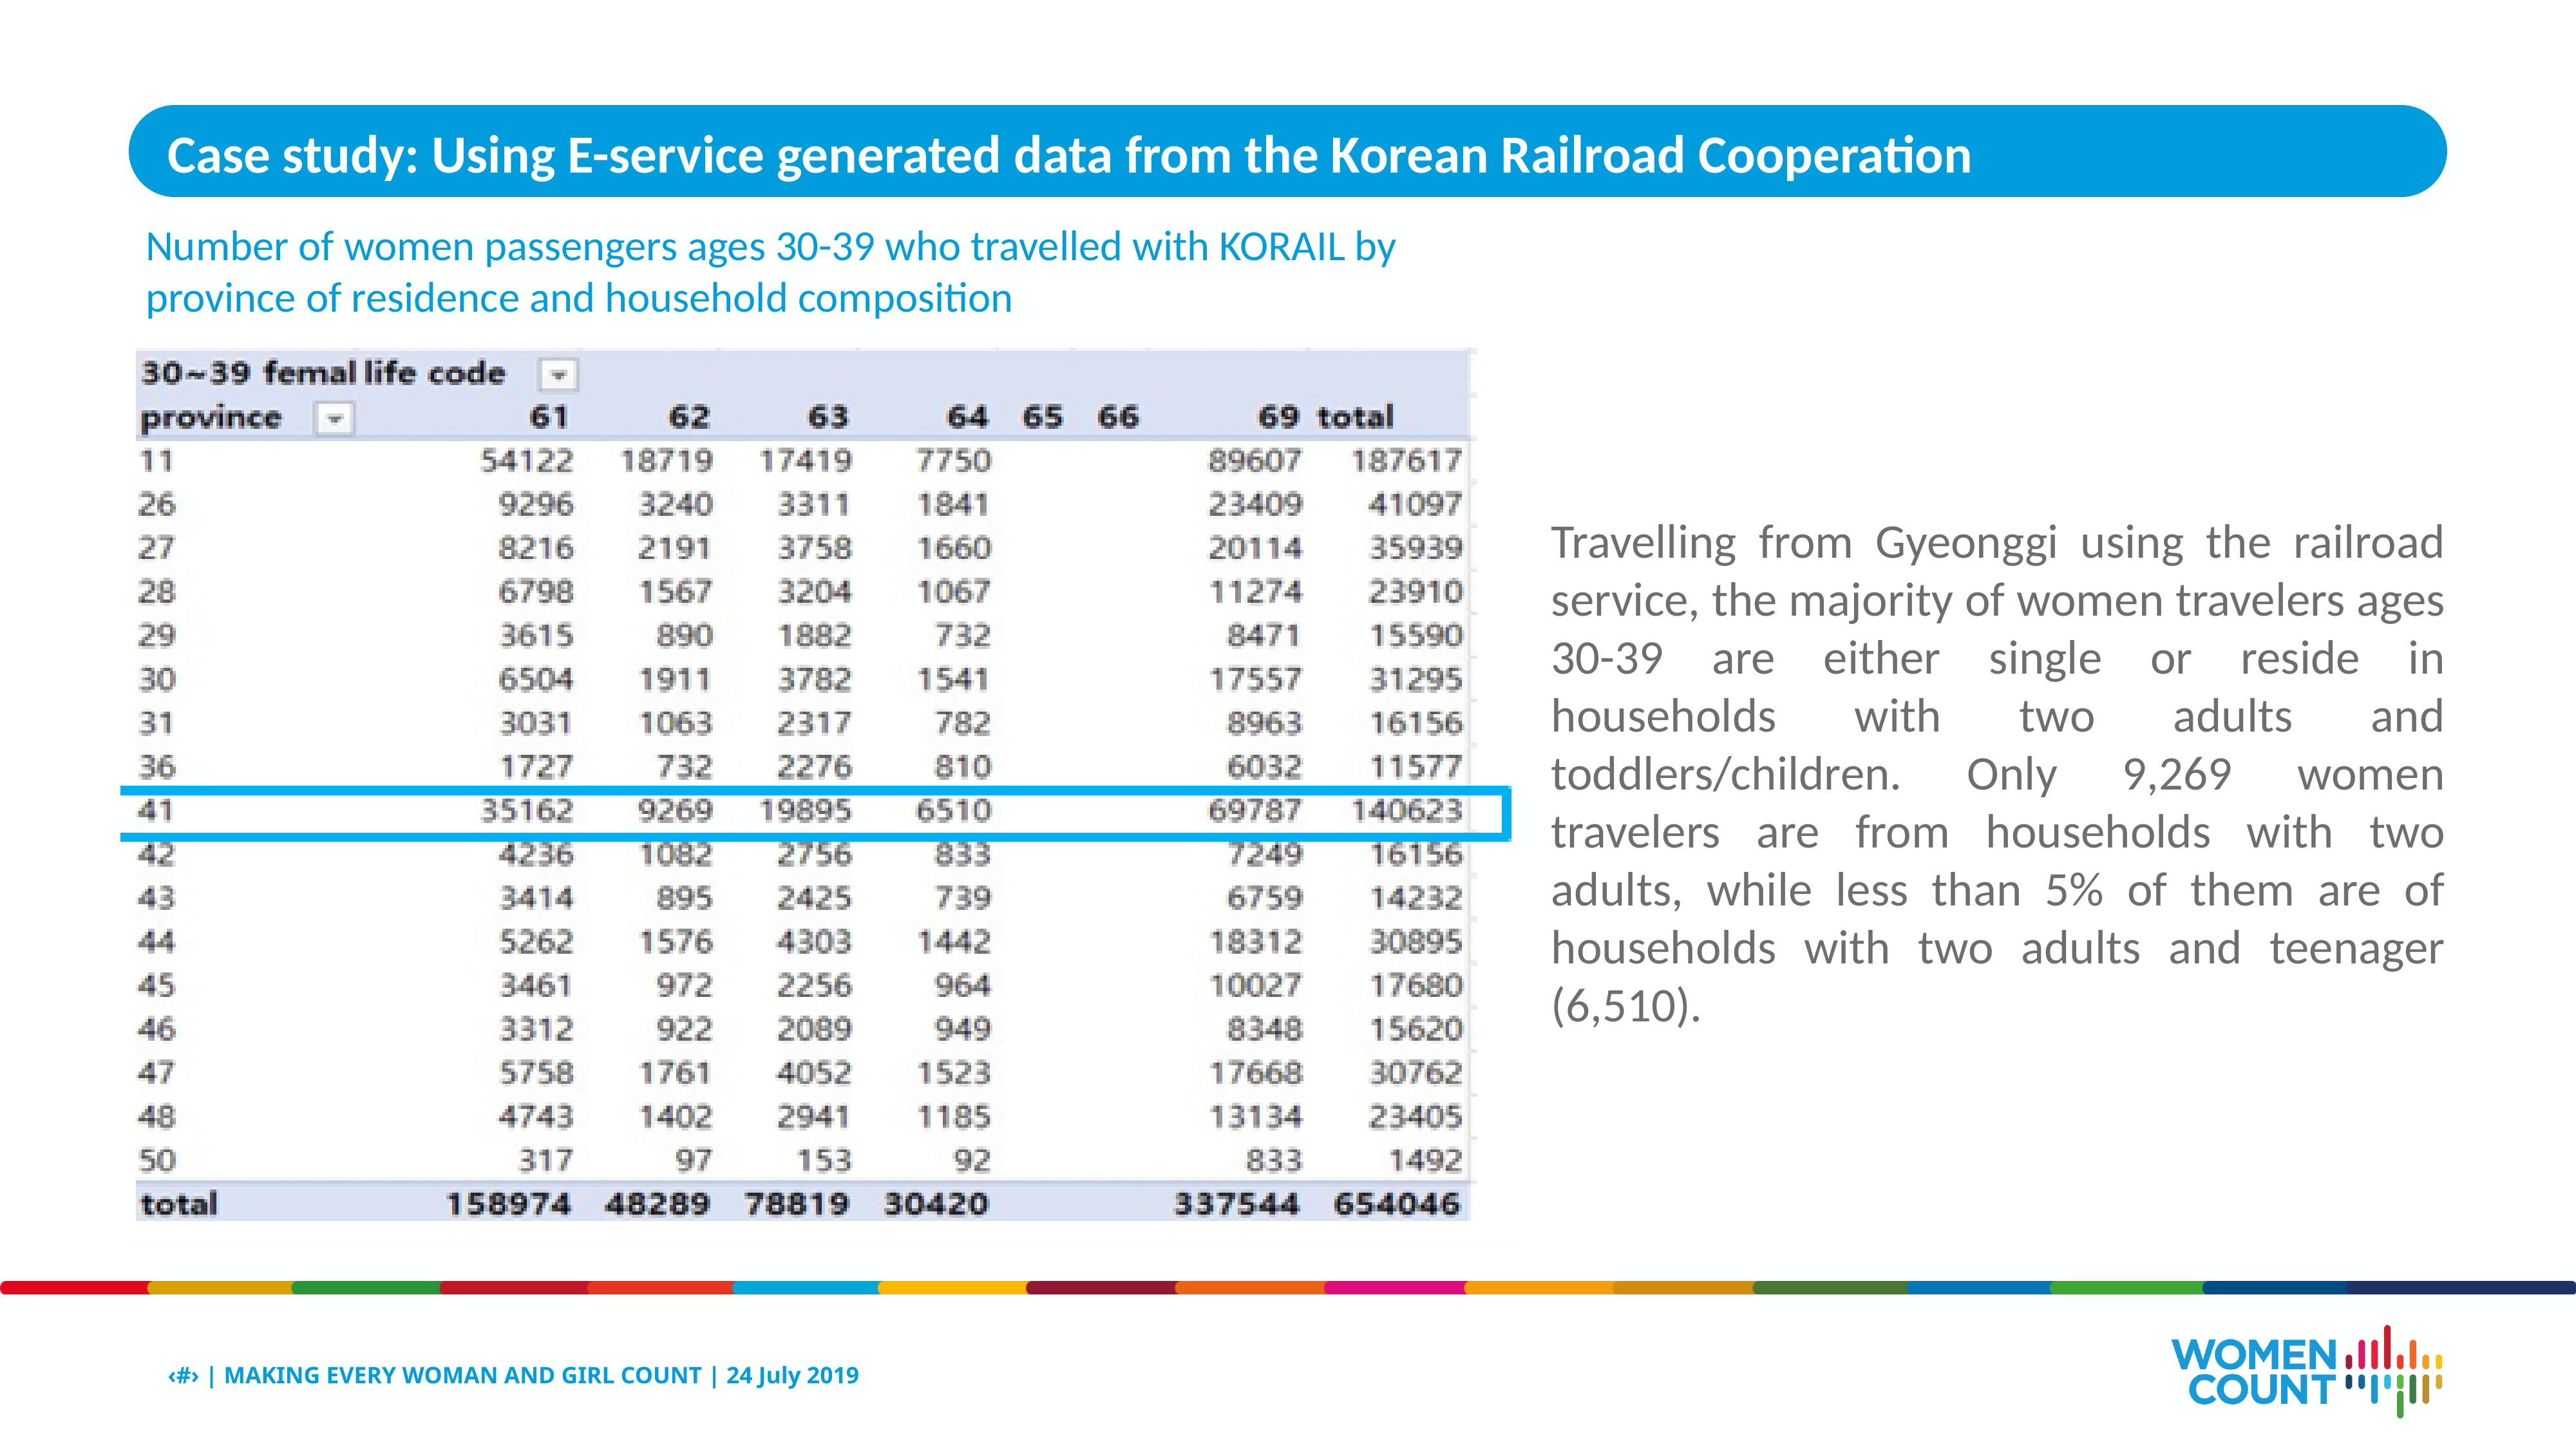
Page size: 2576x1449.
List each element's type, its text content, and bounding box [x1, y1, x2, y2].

list Case study: Using E-service generated data from the Korean Railroad Cooperation [167, 119, 2411, 185]
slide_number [167, 1360, 1542, 1388]
picture [120, 330, 1515, 1240]
text_box Number of women passengers ages 30-39 who travelled with KORAIL by province of residence and household composition [123, 213, 1412, 326]
picture [120, 796, 1501, 832]
text_box Travelling from Gyeonggi using the railroad service, the majority of women travelers ages 30-39 are either single or reside in households with two adults and toddlers/children. Only 9,269 women travelers are from households with two adults, while less than 5% of them are of households with two adults and teenager (6,510). [1542, 505, 2456, 1036]
